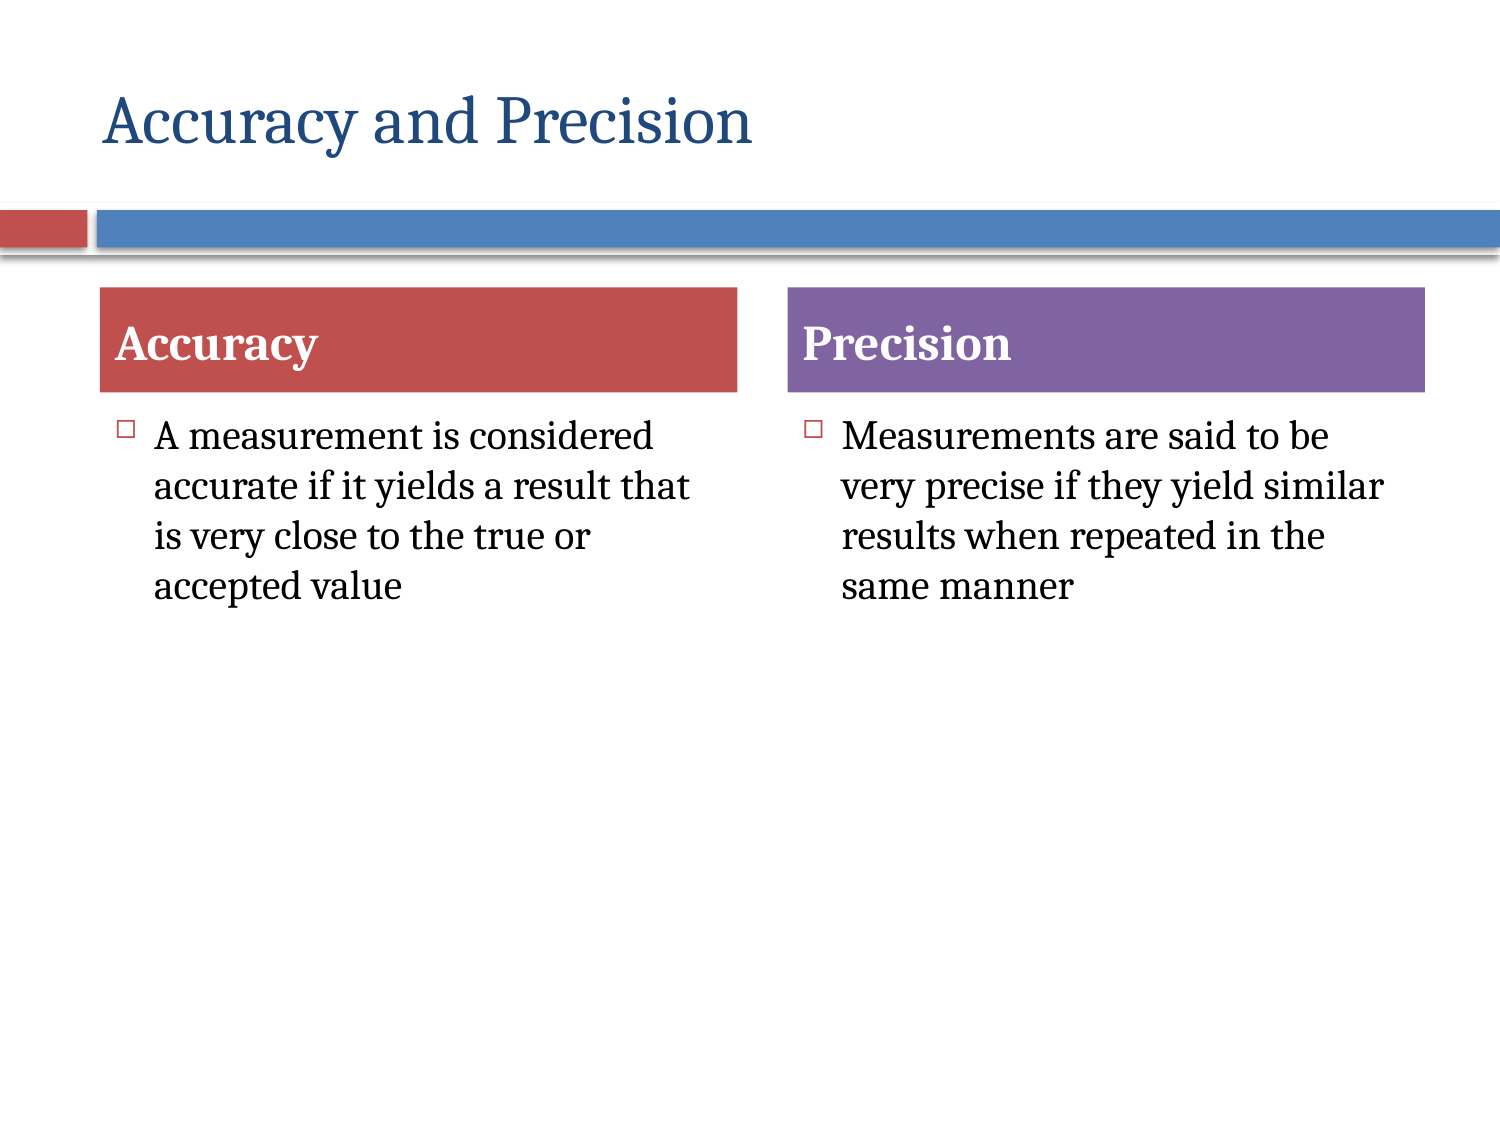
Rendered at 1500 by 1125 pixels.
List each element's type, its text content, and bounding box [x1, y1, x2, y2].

list Precision [787, 287, 1425, 393]
title Accuracy and Precision [87, 44, 1425, 188]
list A measurement is considered accurate if it yields a result that is very close to the true or accepted value [99, 399, 738, 988]
list Accuracy [99, 287, 738, 393]
list Measurements are said to be very precise if they yield similar results when repeated in the same manner [787, 399, 1425, 988]
